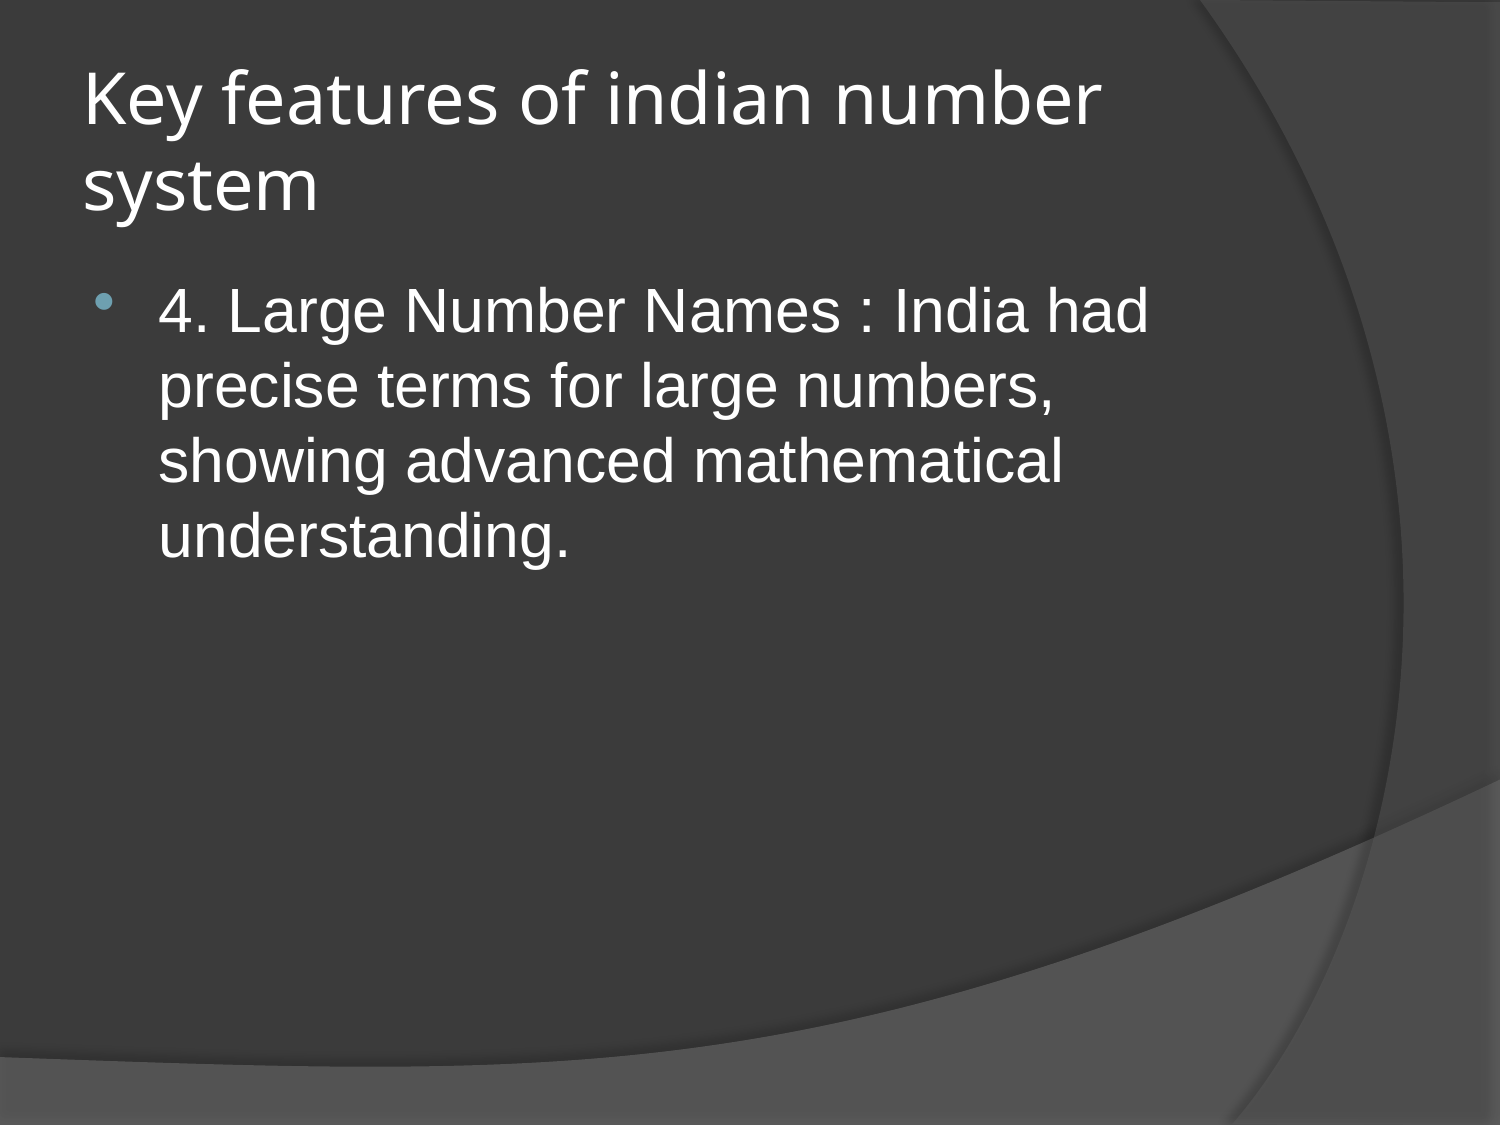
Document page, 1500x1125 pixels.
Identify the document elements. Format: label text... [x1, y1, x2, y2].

title Key features of indian number system [75, 45, 1300, 233]
list 4. Large Number Names : India had precise terms for large numbers, showing advanced mathematical understanding. [75, 262, 1300, 1005]
